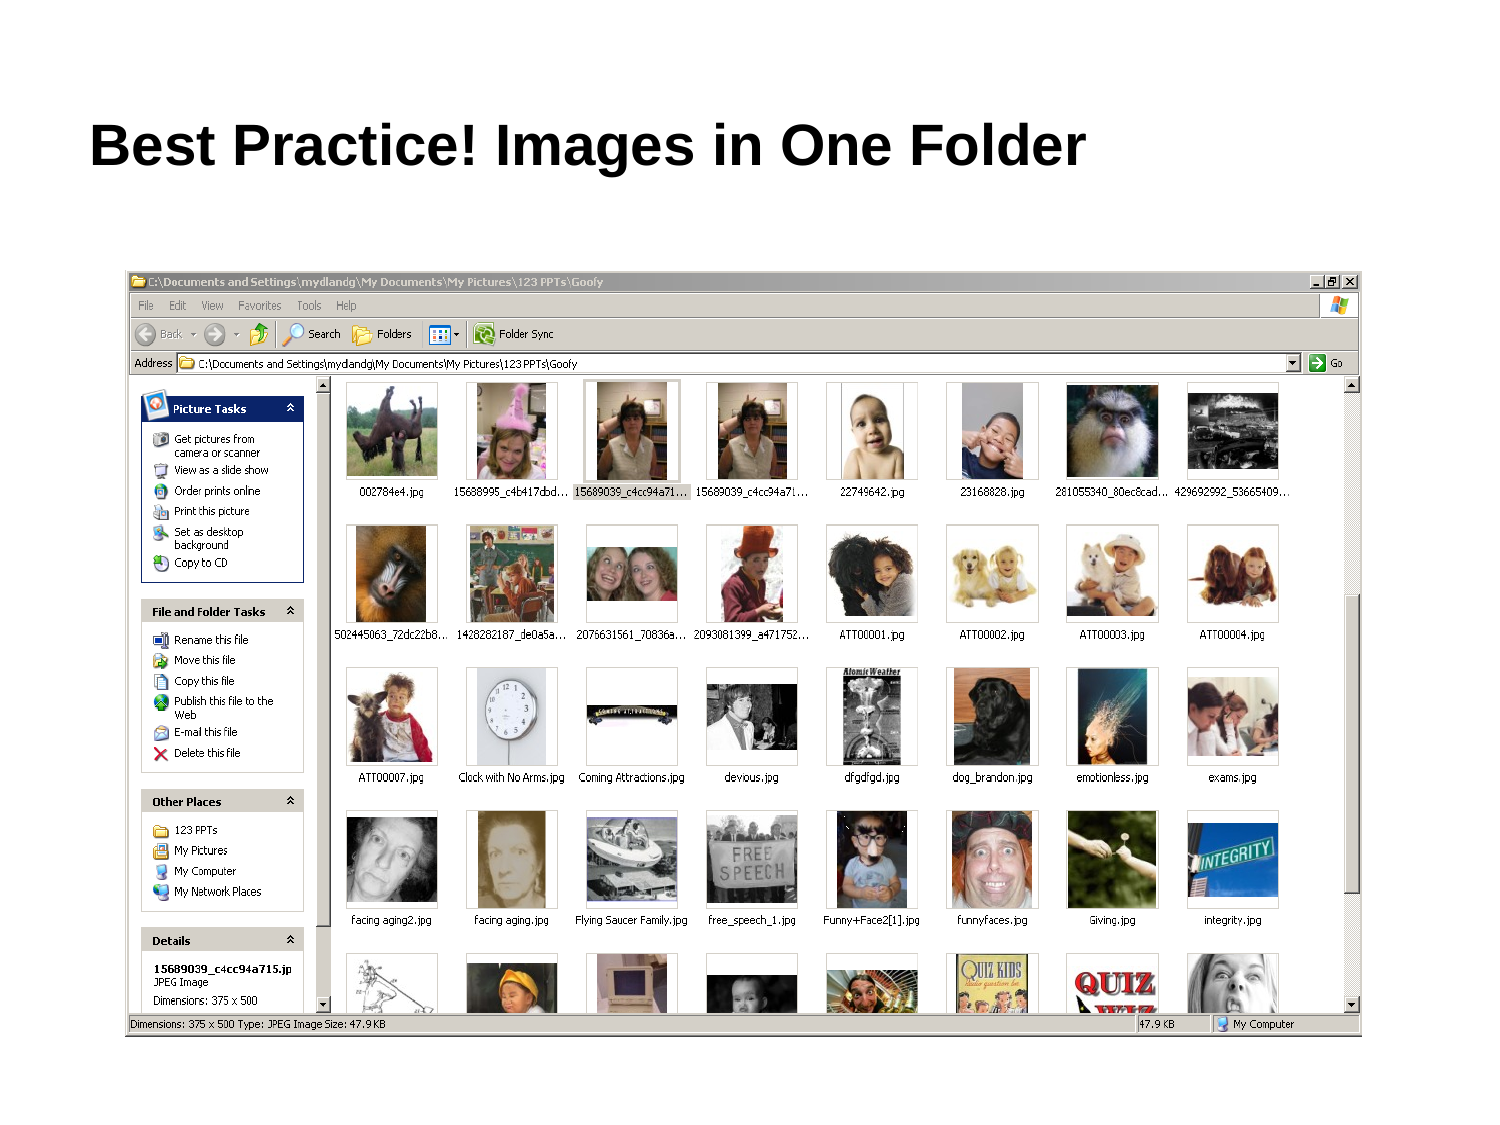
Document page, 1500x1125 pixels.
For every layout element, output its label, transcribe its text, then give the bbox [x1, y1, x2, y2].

picture [124, 269, 1363, 1038]
text_box Best Practice! Images in One Folder [74, 99, 1425, 185]
